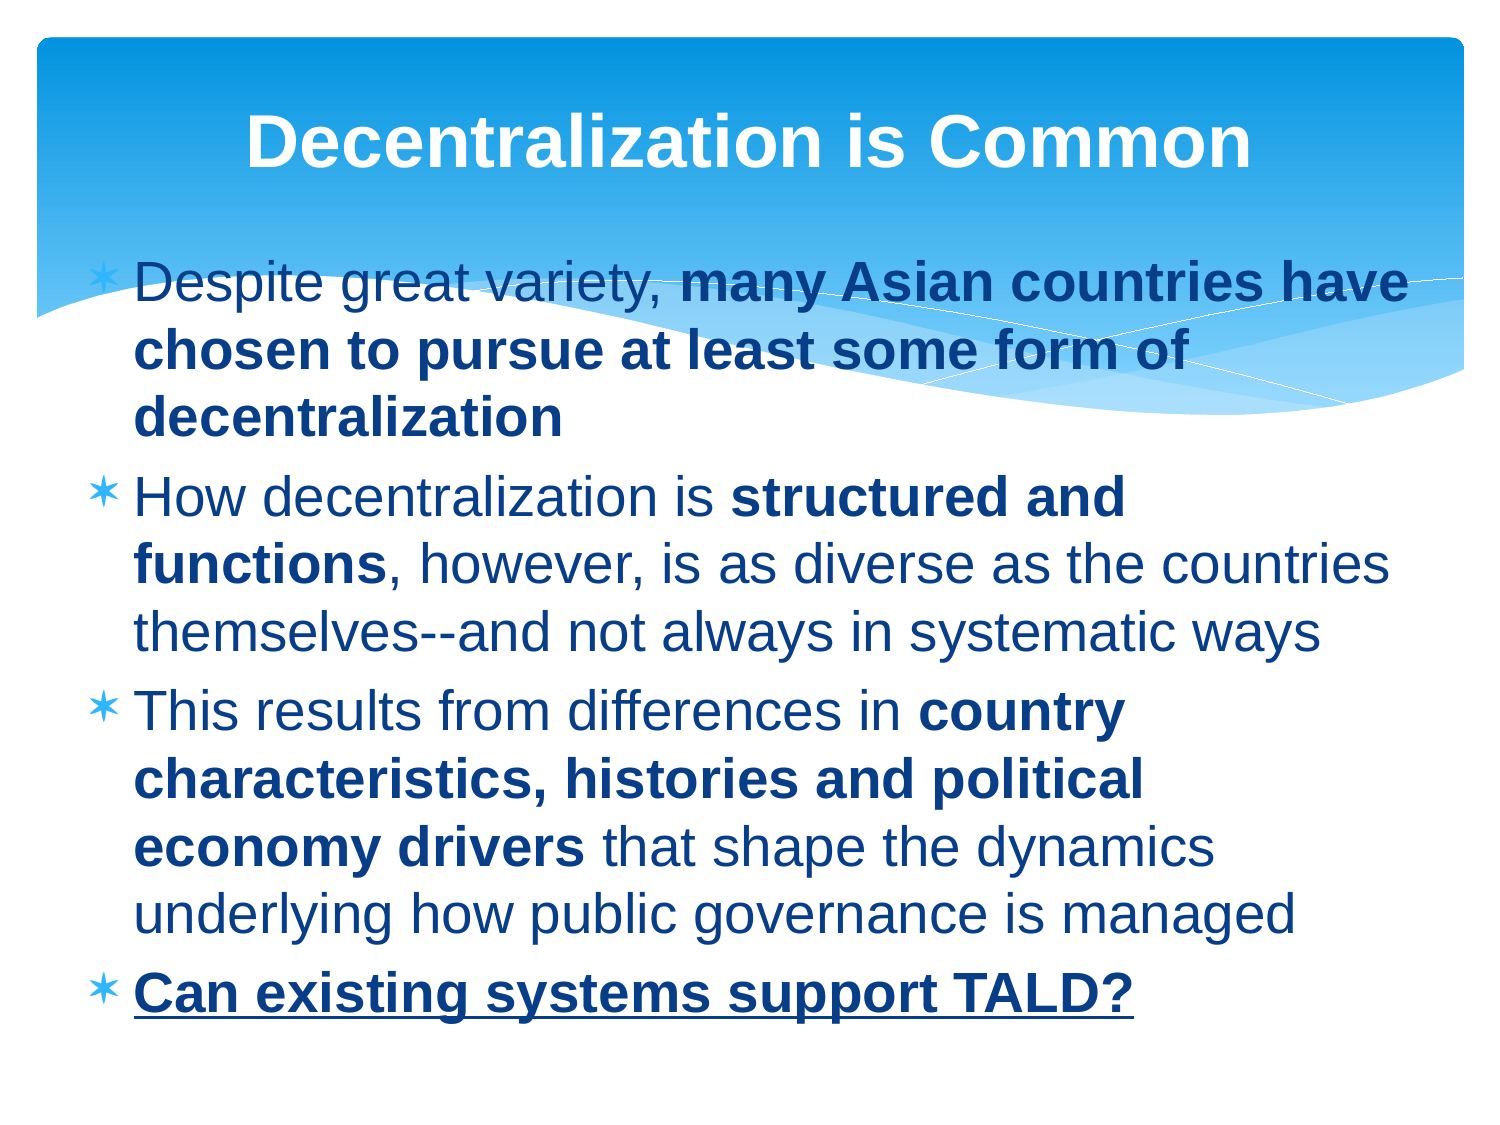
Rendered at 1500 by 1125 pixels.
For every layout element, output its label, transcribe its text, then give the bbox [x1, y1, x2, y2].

title Decentralization is Common [37, 37, 1463, 238]
list Despite great variety, many Asian countries have chosen to pursue at least some form of decentralization How decentralization is structured and functions, however, is as diverse as the countries themselves--and not always in systematic ways This results from differences in country characteristics, histories and political economy drivers that shape the dynamics underlying how public governance is managed Can existing systems support TALD? [75, 237, 1425, 1088]
